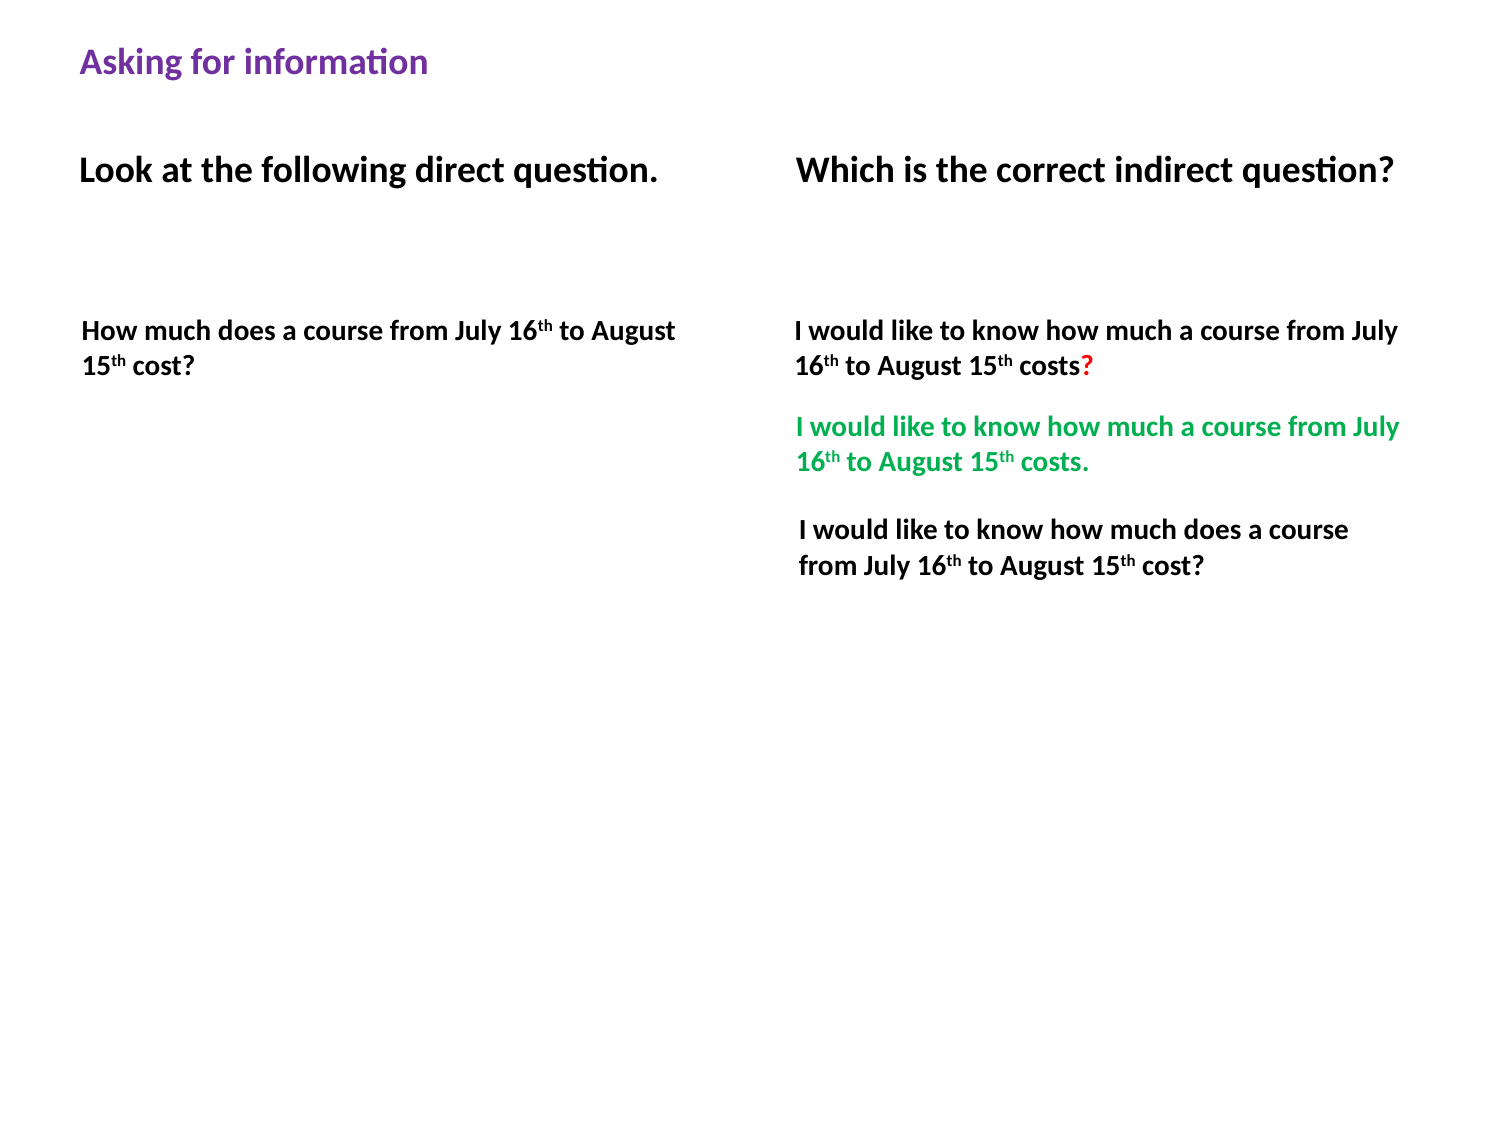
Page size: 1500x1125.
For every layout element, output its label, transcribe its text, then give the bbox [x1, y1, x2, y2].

text_box I would like to know how much a course from July 16th to August 15th costs? [779, 304, 1420, 389]
text_box Which is the correct indirect question? [781, 138, 1422, 198]
text_box I would like to know how much a course from July 16th to August 15th costs. [781, 399, 1422, 485]
text_box I would like to know how much does a course from July 16th to August 15th cost? [784, 503, 1425, 589]
text_box Look at the following direct question. [64, 137, 705, 197]
text_box Asking for information [64, 29, 609, 90]
text_box How much does a course from July 16th to August 15th cost? [66, 304, 708, 389]
